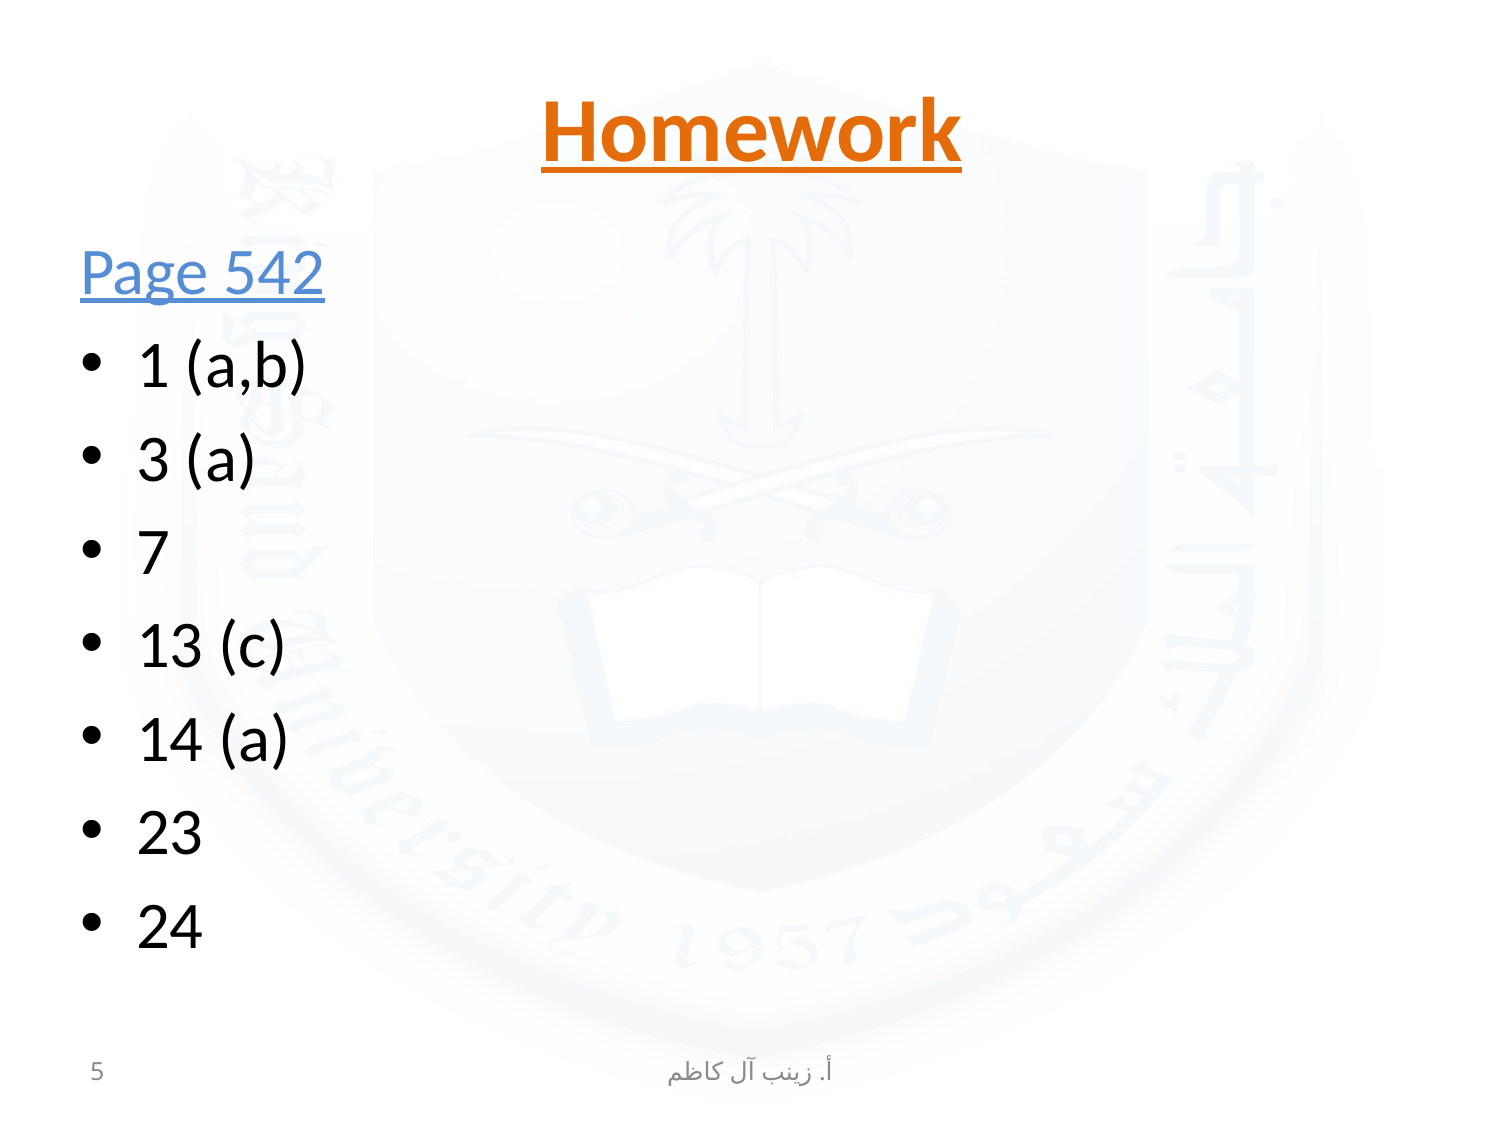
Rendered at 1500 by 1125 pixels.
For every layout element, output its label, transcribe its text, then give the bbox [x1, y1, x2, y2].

footer أ. زينب آل كاظم [512, 1042, 988, 1103]
list Page 542 1 (a,b) 3 (a) 7 13 (c) 14 (a) 23 24 [64, 219, 1425, 1005]
slide_number 5 [75, 1042, 425, 1103]
title Homework [76, 30, 1427, 219]
